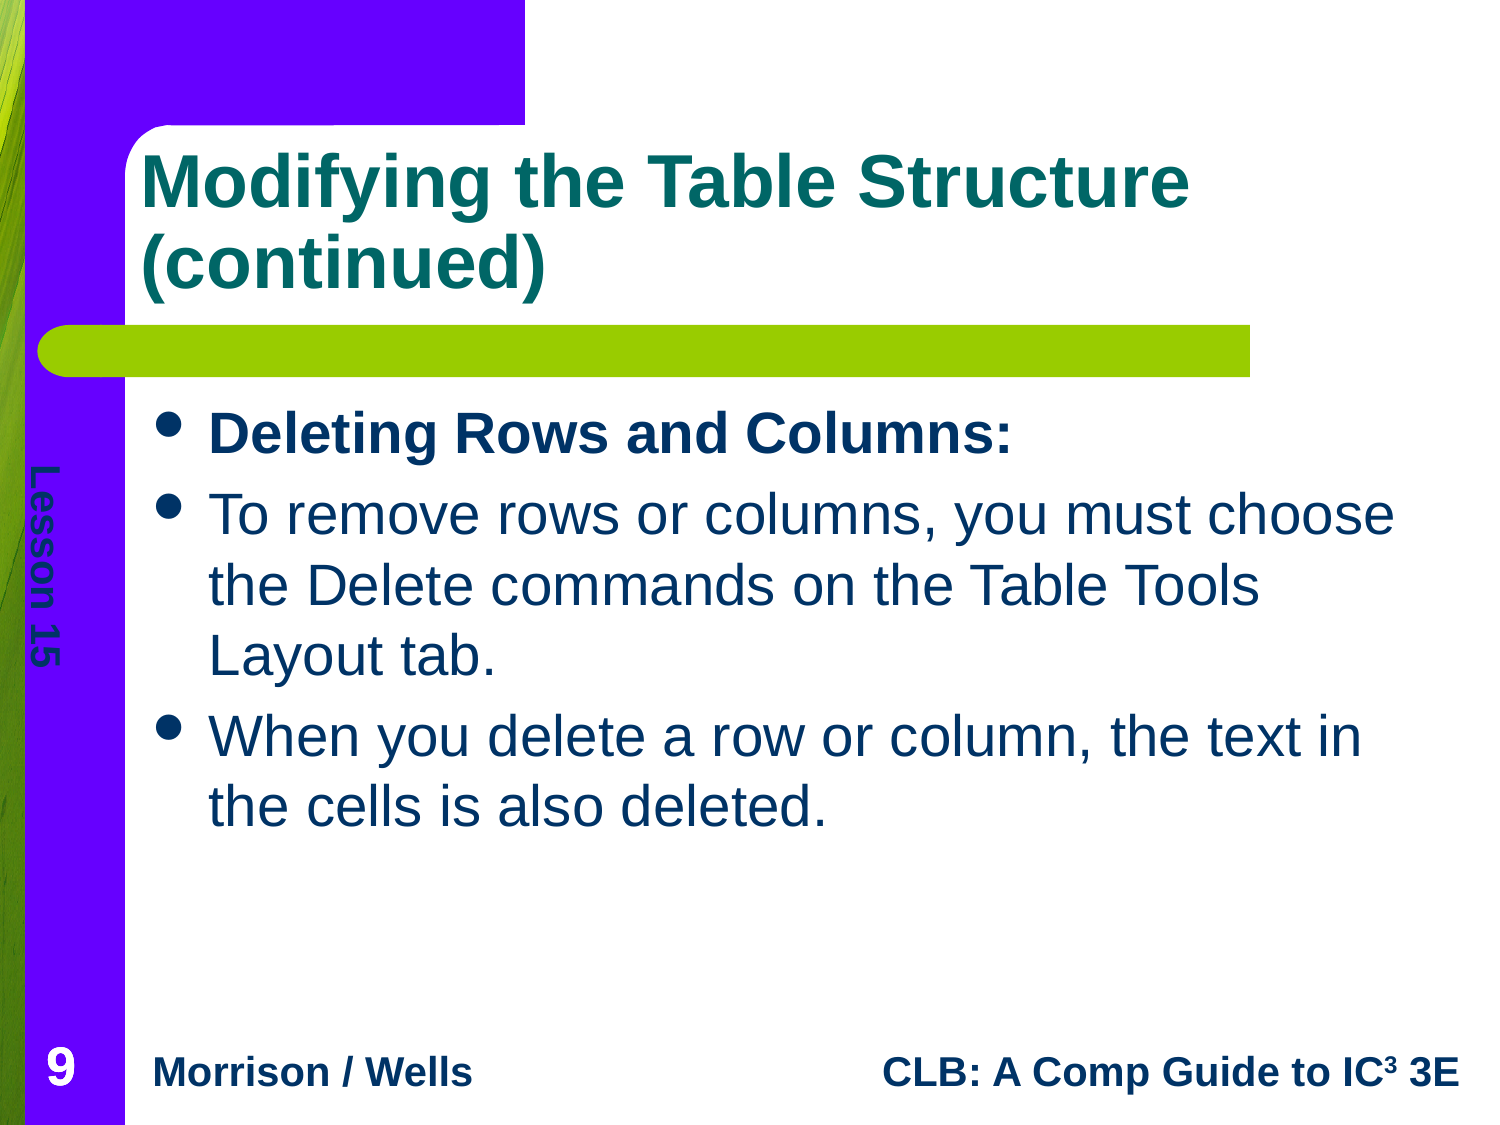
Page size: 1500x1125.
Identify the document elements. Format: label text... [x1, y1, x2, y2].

picture [0, 0, 25, 1125]
list Deleting Rows and Columns: To remove rows or columns, you must choose the Delete commands on the Table Tools Layout tab. When you delete a row or column, the text in the cells is also deleted. [137, 387, 1438, 1013]
text_box 9 [13, 1023, 111, 1105]
title Modifying the Table Structure (continued) [124, 124, 1426, 313]
